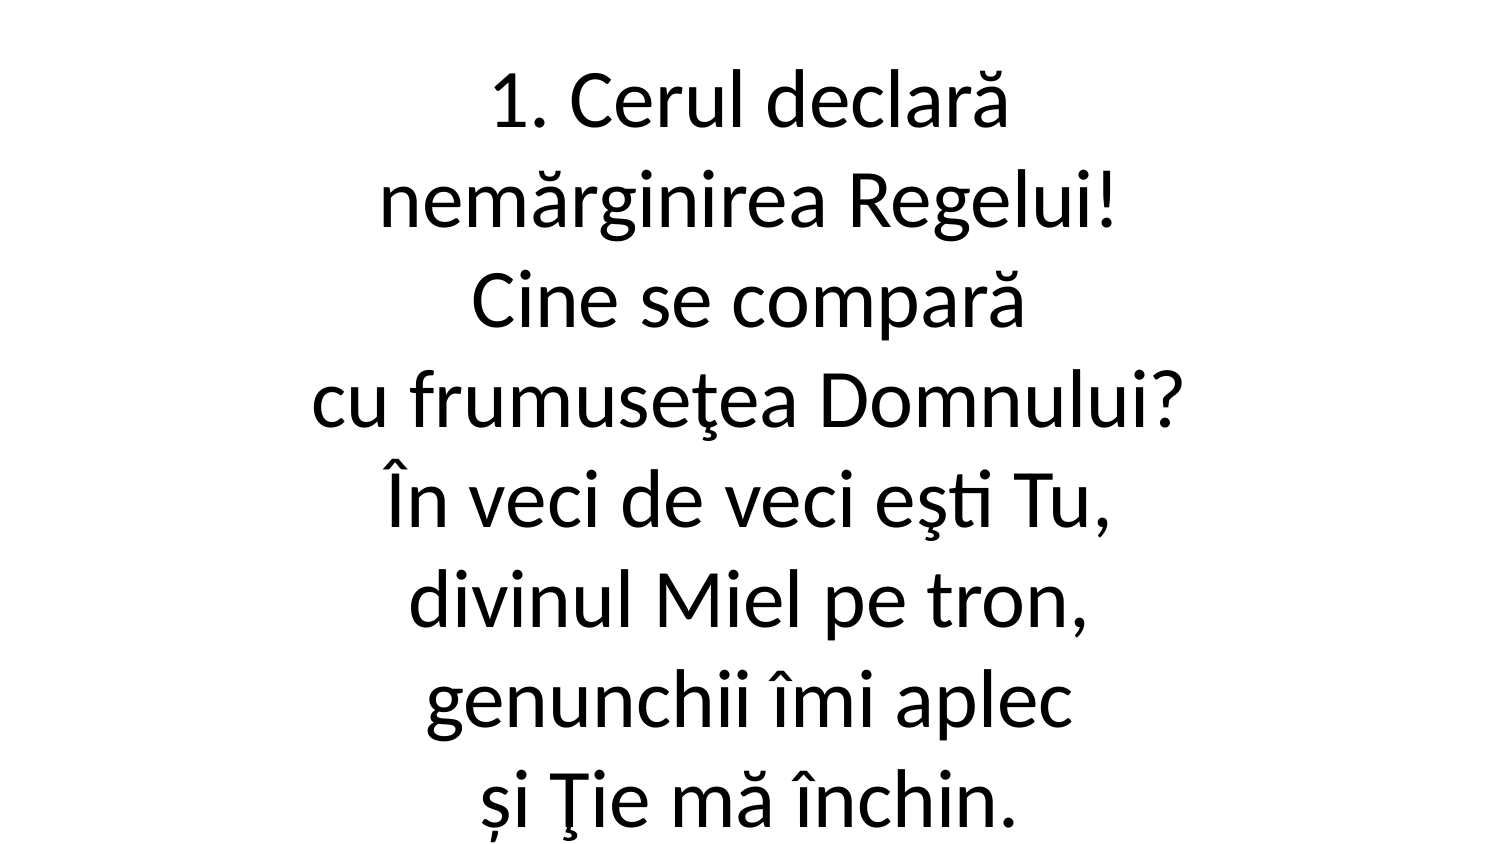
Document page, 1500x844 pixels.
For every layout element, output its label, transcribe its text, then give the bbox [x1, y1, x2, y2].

text_box 1. Cerul declară nemărginirea Regelui! Cine se compară cu frumuseţea Domnului? În veci de veci eşti Tu, divinul Miel pe tron, genunchii îmi aplec și Ţie mă închin. [296, 0, 1204, 844]
